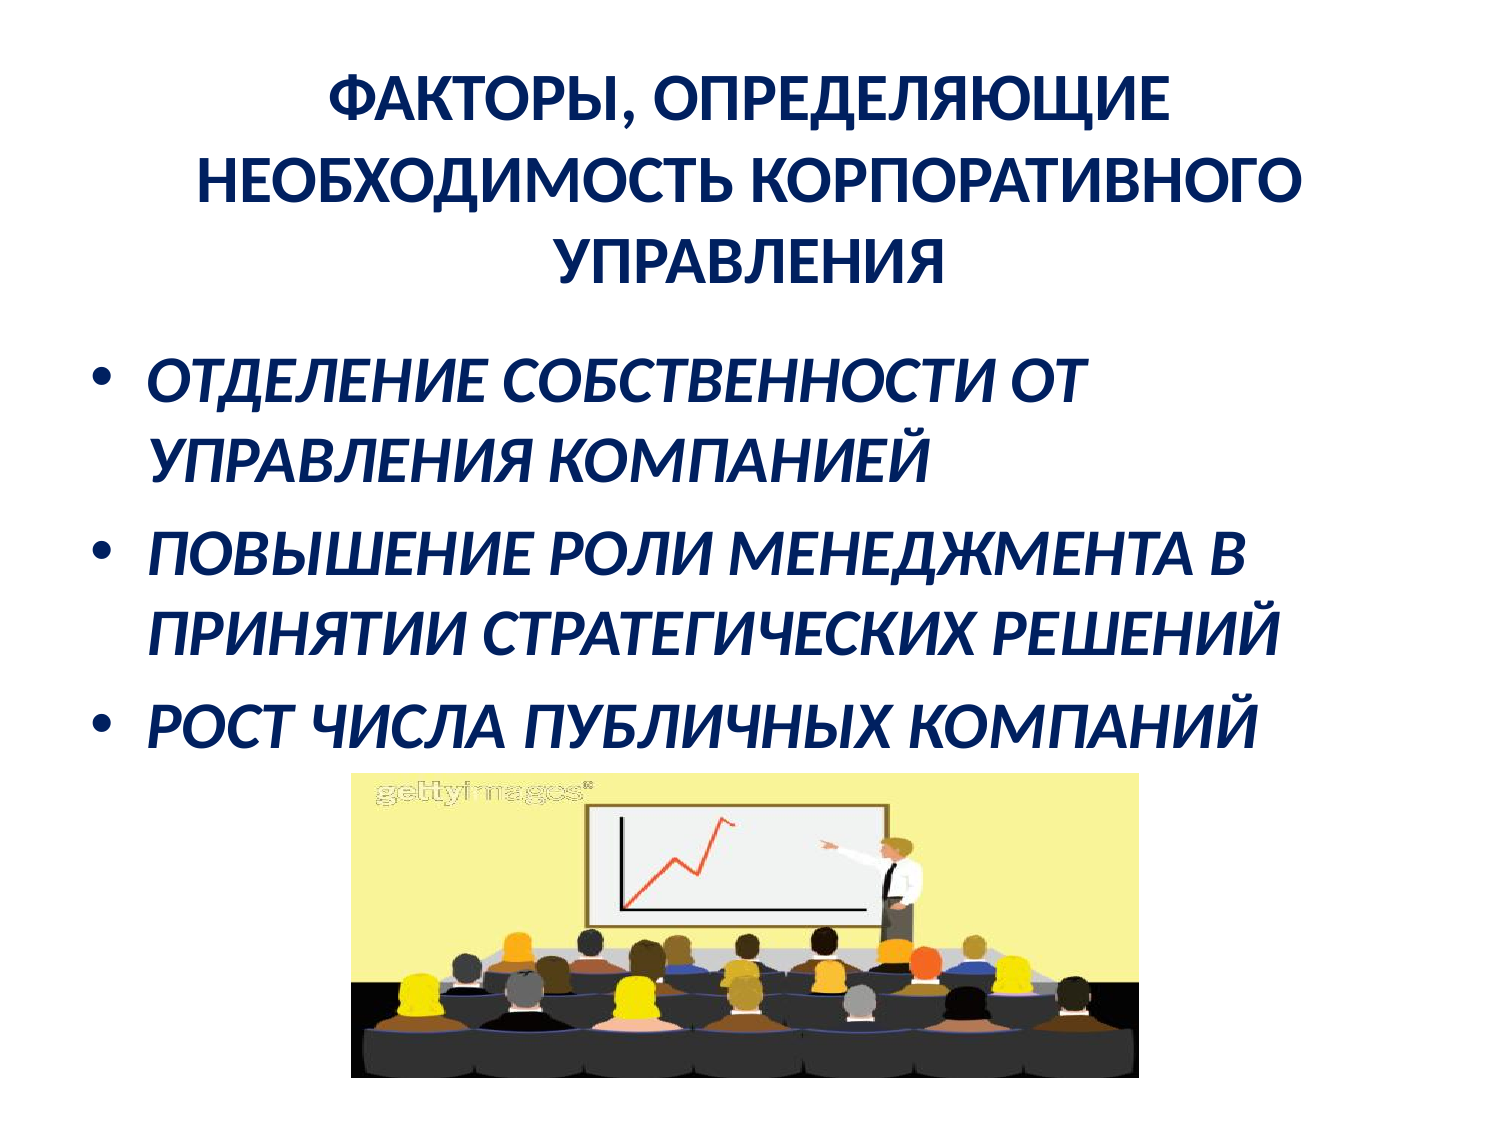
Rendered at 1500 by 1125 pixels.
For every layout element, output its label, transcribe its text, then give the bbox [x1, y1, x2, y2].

list ОТДЕЛЕНИЕ СОБСТВЕННОСТИ ОТ УПРАВЛЕНИЯ КОМПАНИЕЙ ПОВЫШЕНИЕ РОЛИ МЕНЕДЖМЕНТА В ПРИНЯТИИ СТРАТЕГИЧЕСКИХ РЕШЕНИЙ РОСТ ЧИСЛА ПУБЛИЧНЫХ КОМПАНИЙ [75, 328, 1425, 786]
picture [351, 773, 1139, 1079]
title ФАКТОРЫ, ОПРЕДЕЛЯЮЩИЕ НЕОБХОДИМОСТЬ КОРПОРАТИВНОГО УПРАВЛЕНИЯ [75, 45, 1425, 305]
